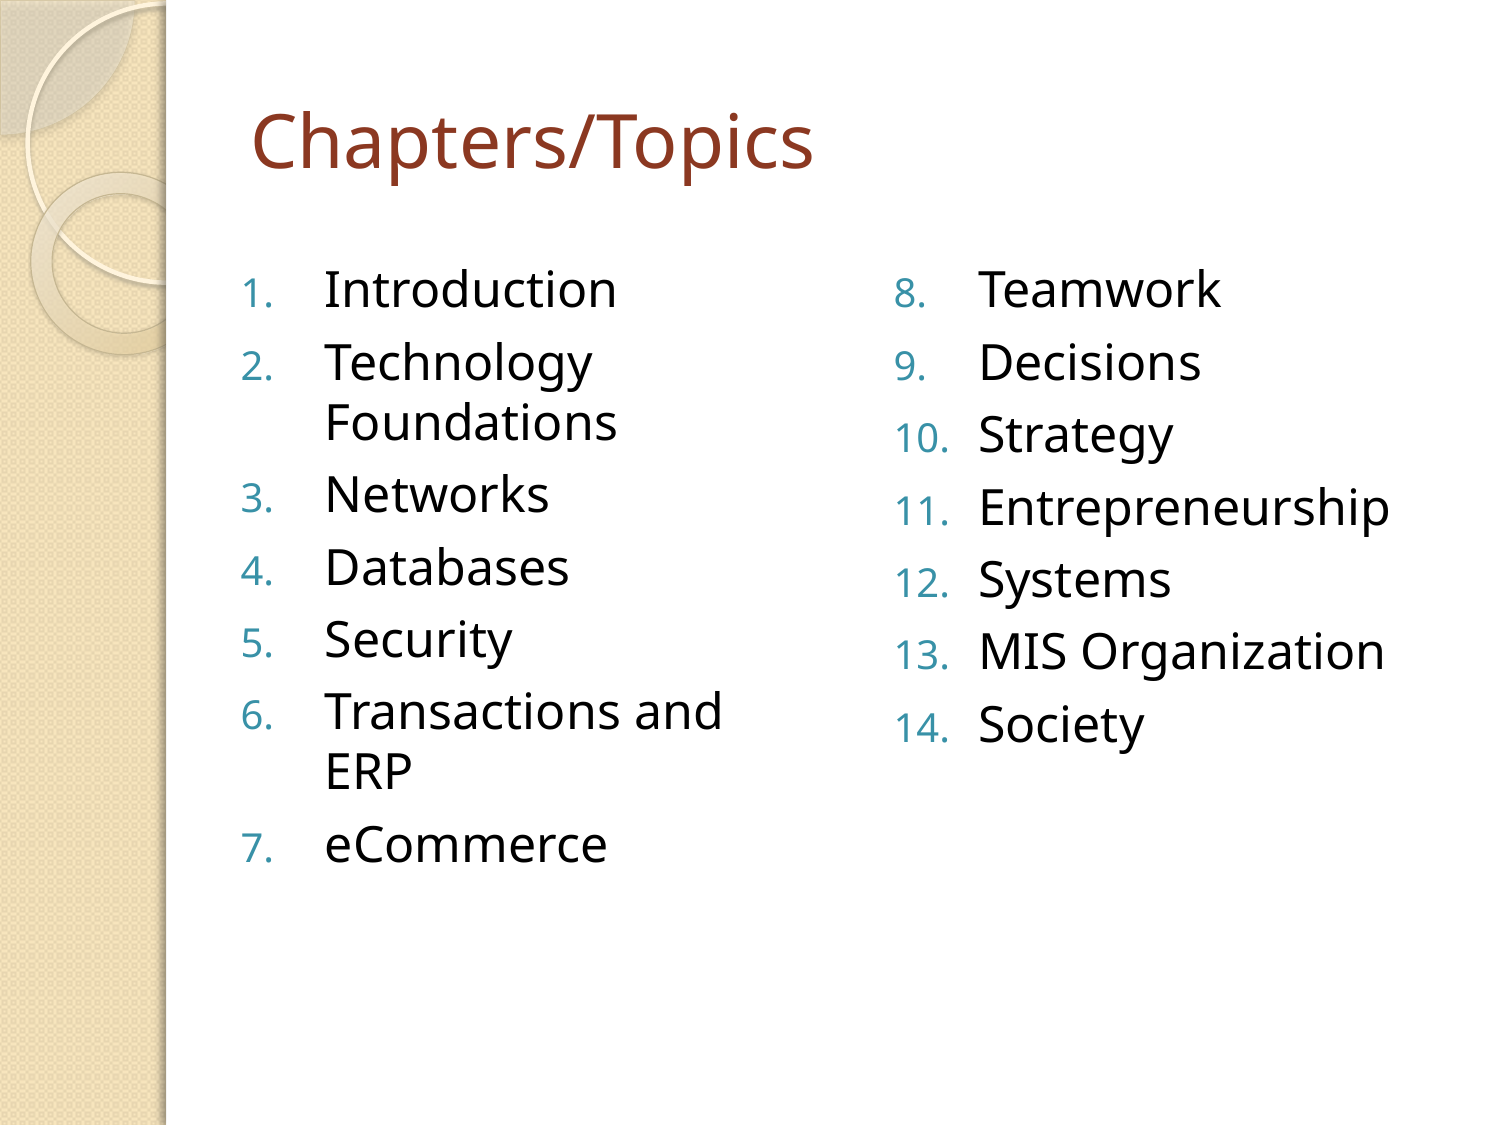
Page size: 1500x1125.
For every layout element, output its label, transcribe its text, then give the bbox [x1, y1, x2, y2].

list Introduction Technology Foundations Networks Databases Security Transactions and ERP eCommerce [212, 249, 836, 1015]
title Chapters/Topics [235, 45, 1466, 233]
list Teamwork Decisions Strategy Entrepreneurship Systems MIS Organization Society [865, 249, 1466, 1015]
